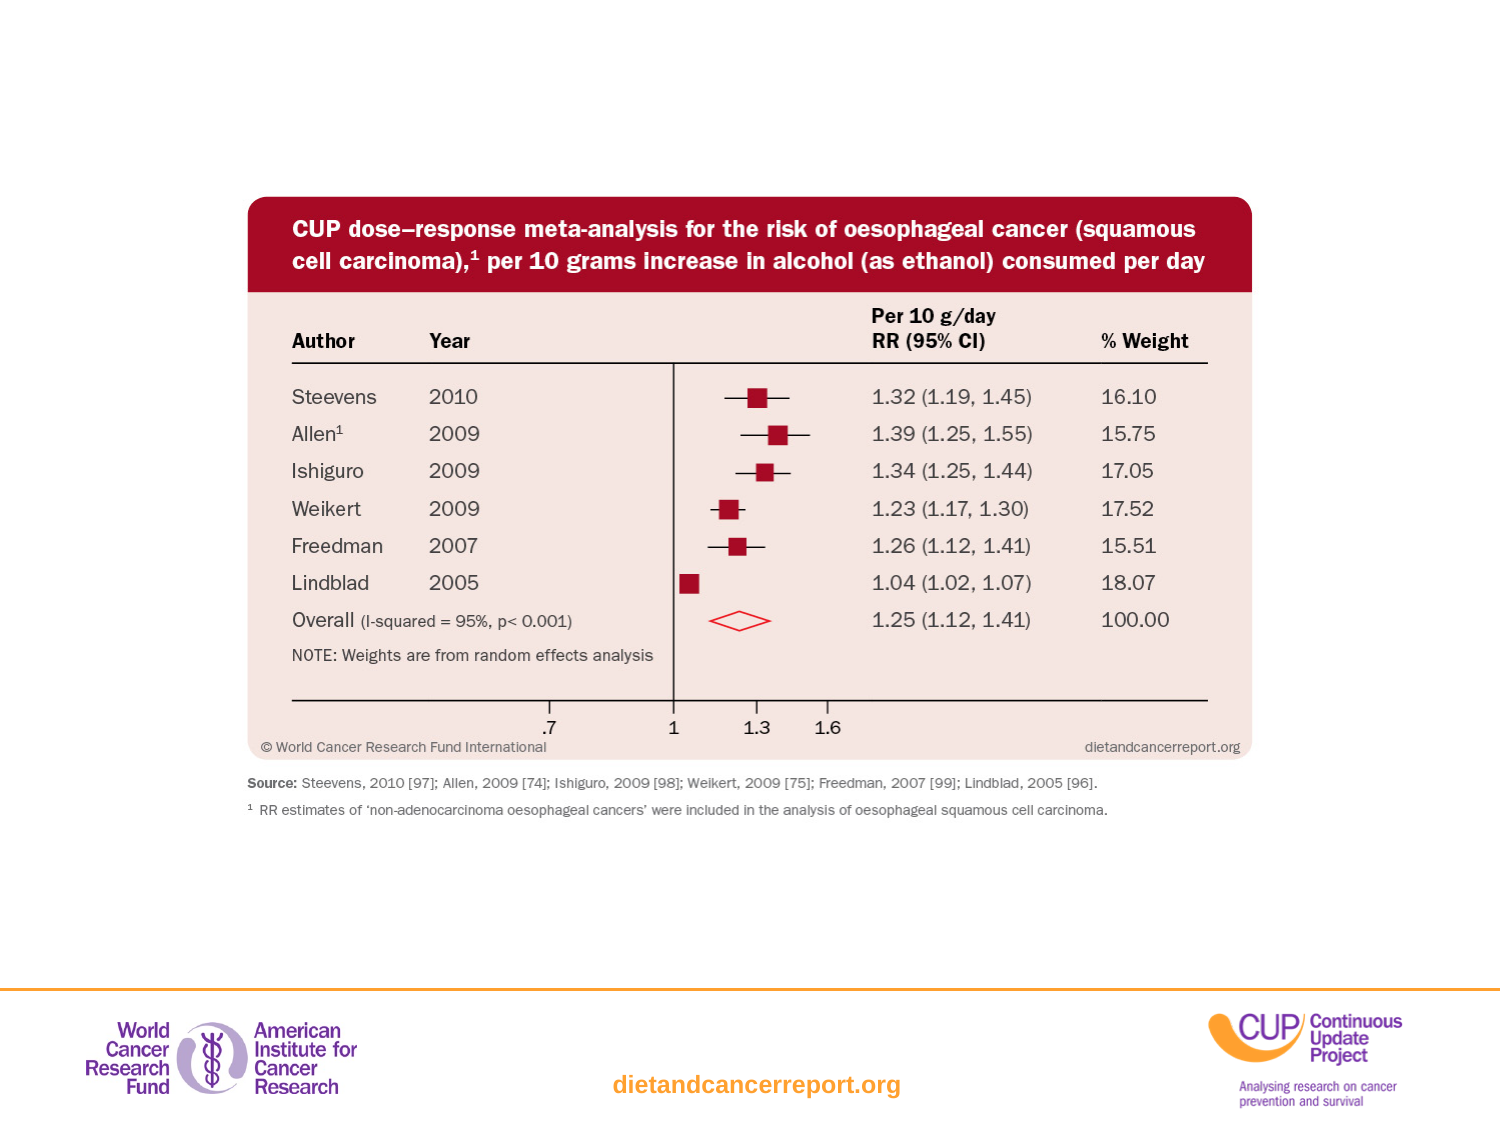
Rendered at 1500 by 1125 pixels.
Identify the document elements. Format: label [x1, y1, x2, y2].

picture [218, 167, 1282, 846]
picture [86, 1022, 357, 1094]
picture [1207, 1013, 1403, 1109]
